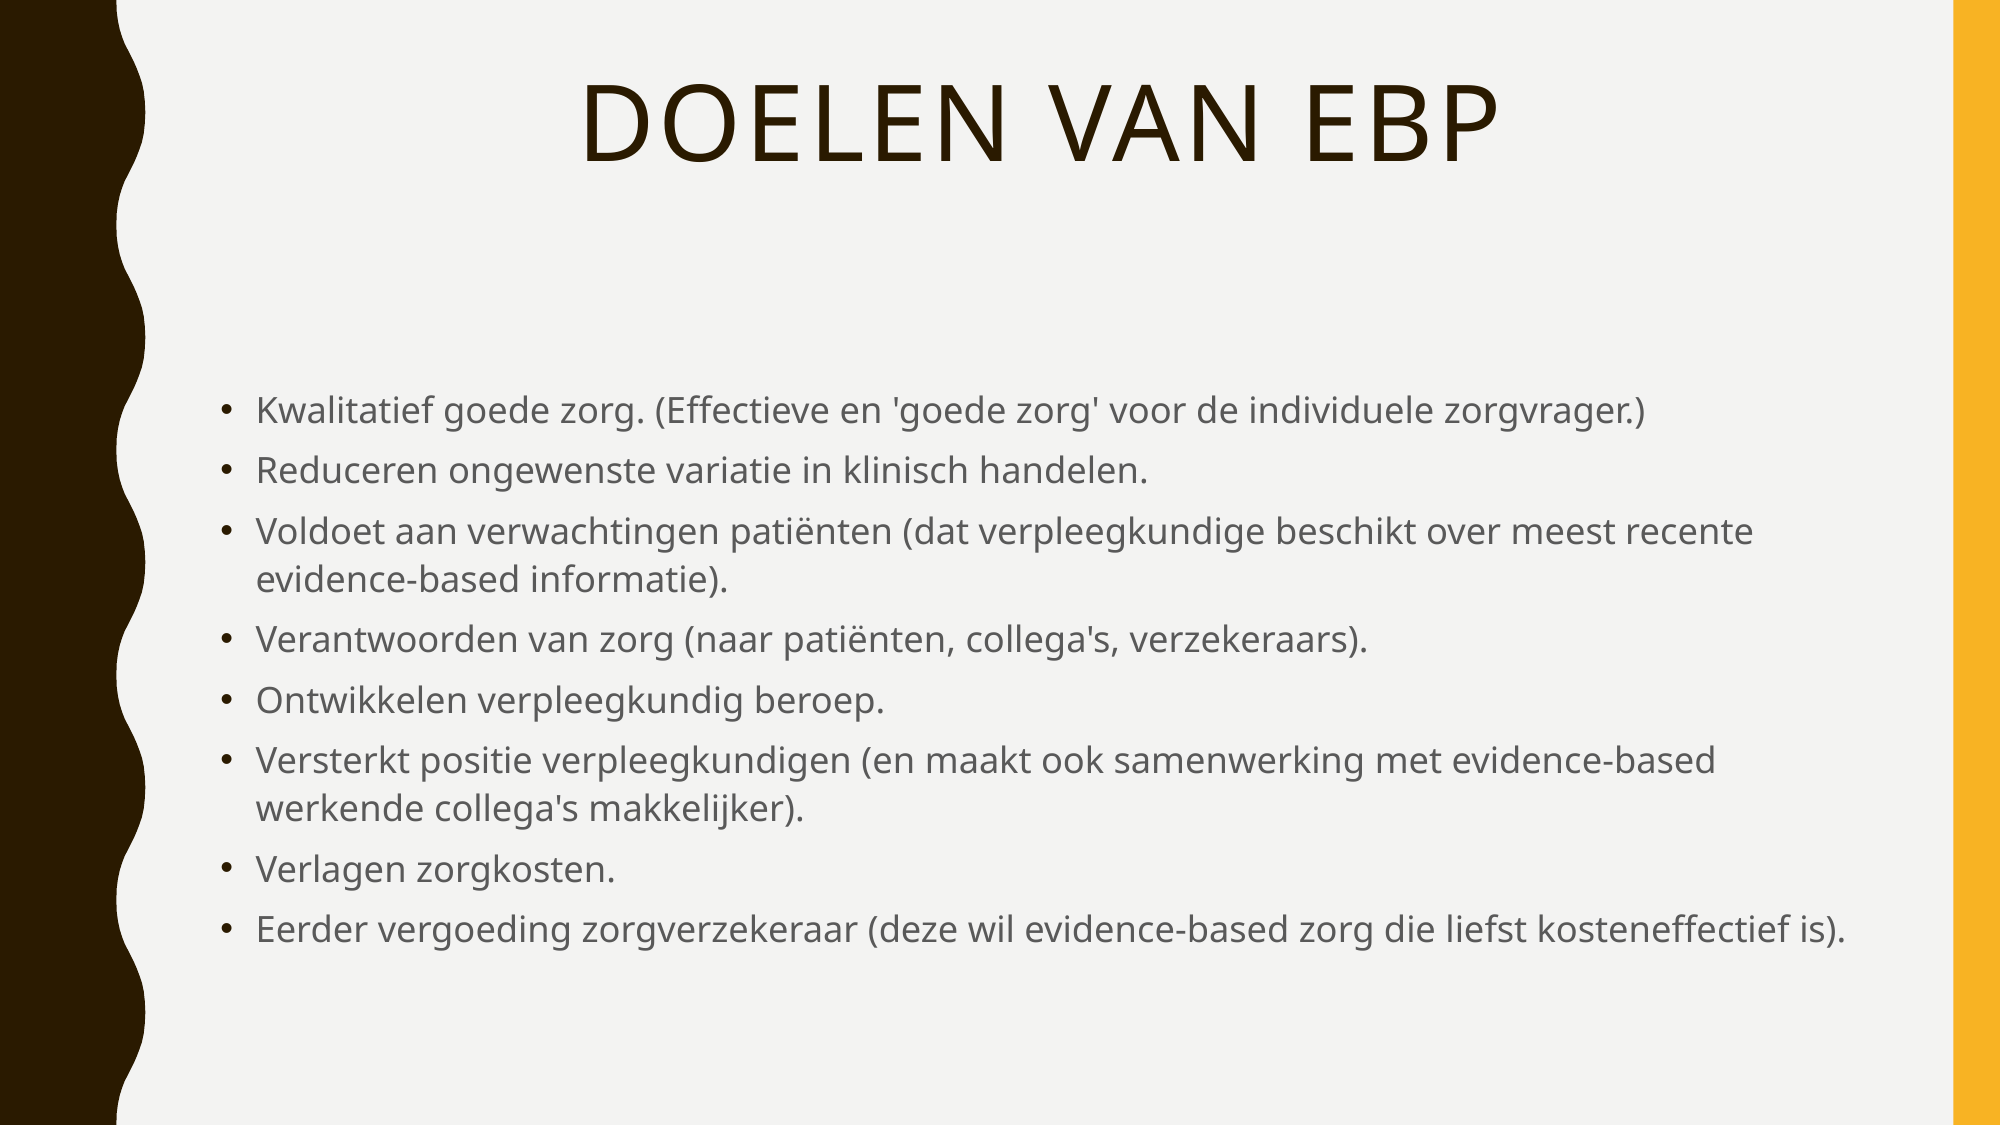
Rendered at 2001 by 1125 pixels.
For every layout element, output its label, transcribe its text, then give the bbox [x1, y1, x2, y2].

title Doelen van EBP [205, 62, 1875, 308]
list Kwalitatief goede zorg. (Effectieve en 'goede zorg' voor de individuele zorgvrager.) Reduceren ongewenste variatie in klinisch handelen. Voldoet aan verwachtingen patiënten (dat verpleegkundige beschikt over meest recente evidence-based informatie). Verantwoorden van zorg (naar patiënten, collega's, verzekeraars). Ontwikkelen verpleegkundig beroep. Versterkt positie verpleegkundigen (en maakt ook samenwerking met evidence-based werkende collega's makkelijker). Verlagen zorgkosten. Eerder vergoeding zorgverzekeraar (deze wil evidence-based zorg die liefst kosteneffectief is). [205, 375, 1875, 965]
